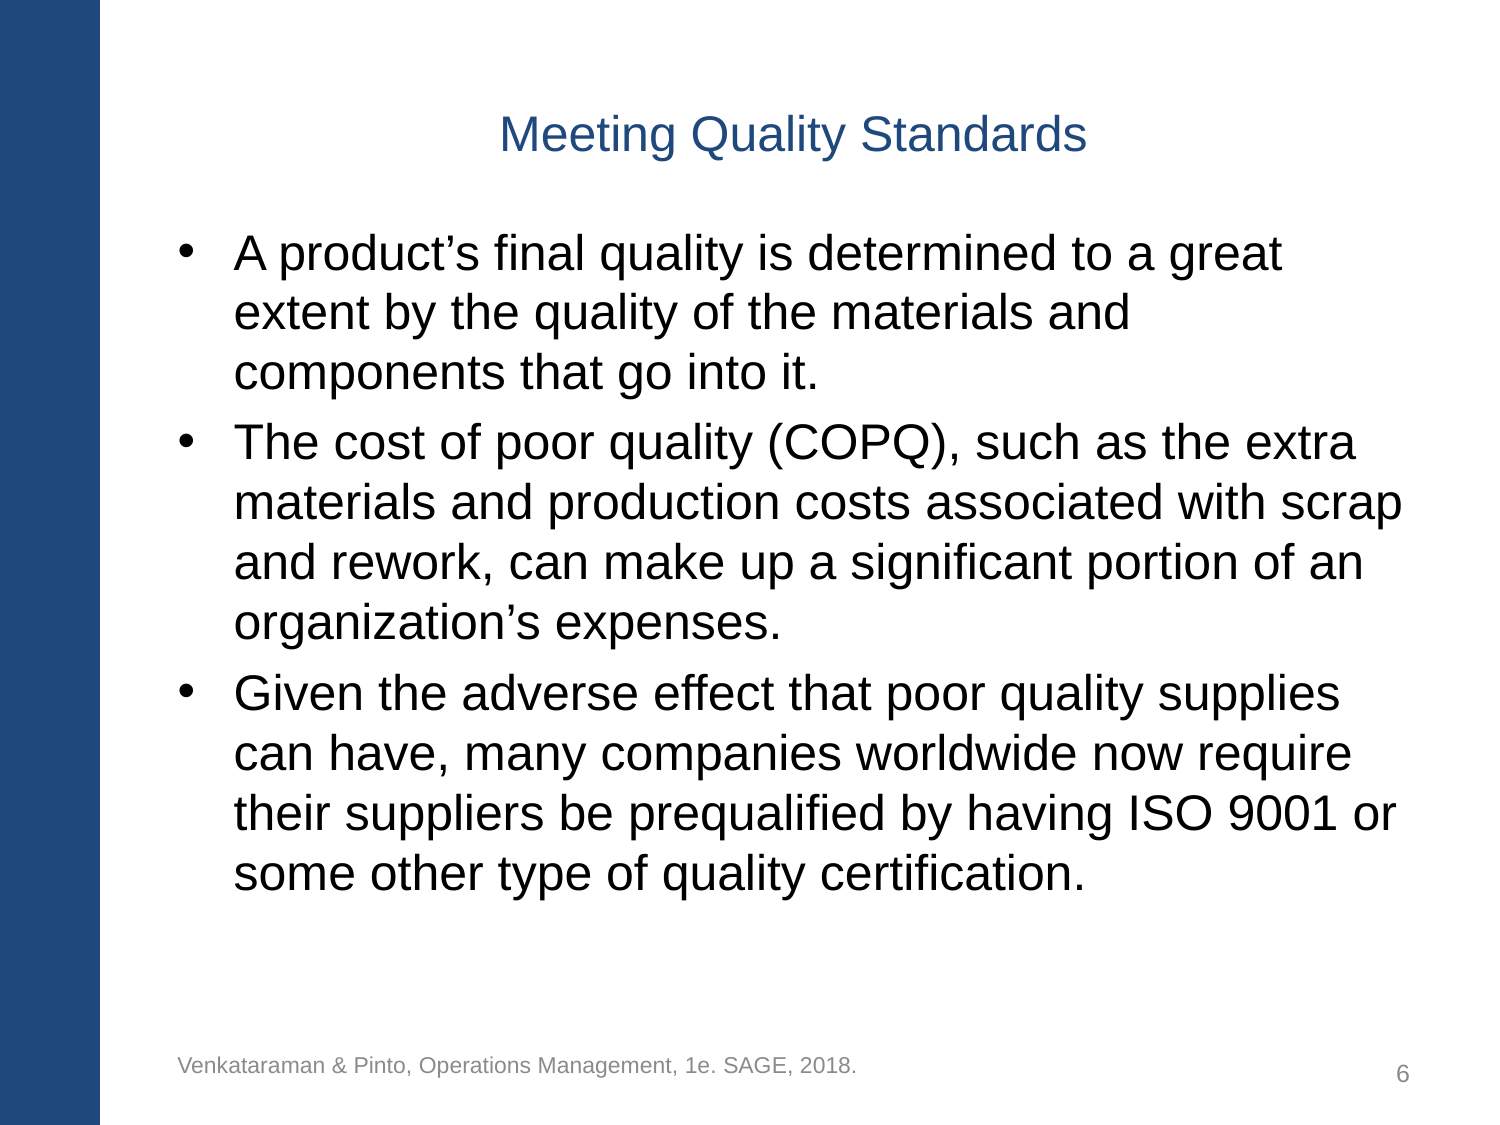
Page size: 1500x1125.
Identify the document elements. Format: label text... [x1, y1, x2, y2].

slide_number 6 [1350, 1042, 1425, 1103]
footer Venkataraman & Pinto, Operations Management, 1e. SAGE, 2018. [162, 1042, 1313, 1103]
title Meeting Quality Standards [162, 37, 1425, 212]
list A product’s final quality is determined to a great extent by the quality of the materials and components that go into it. The cost of poor quality (COPQ), such as the extra materials and production costs associated with scrap and rework, can make up a significant portion of an organization’s expenses. Given the adverse effect that poor quality supplies can have, many companies worldwide now require their suppliers be prequalified by having ISO 9001 or some other type of quality certification. [162, 212, 1425, 1013]
